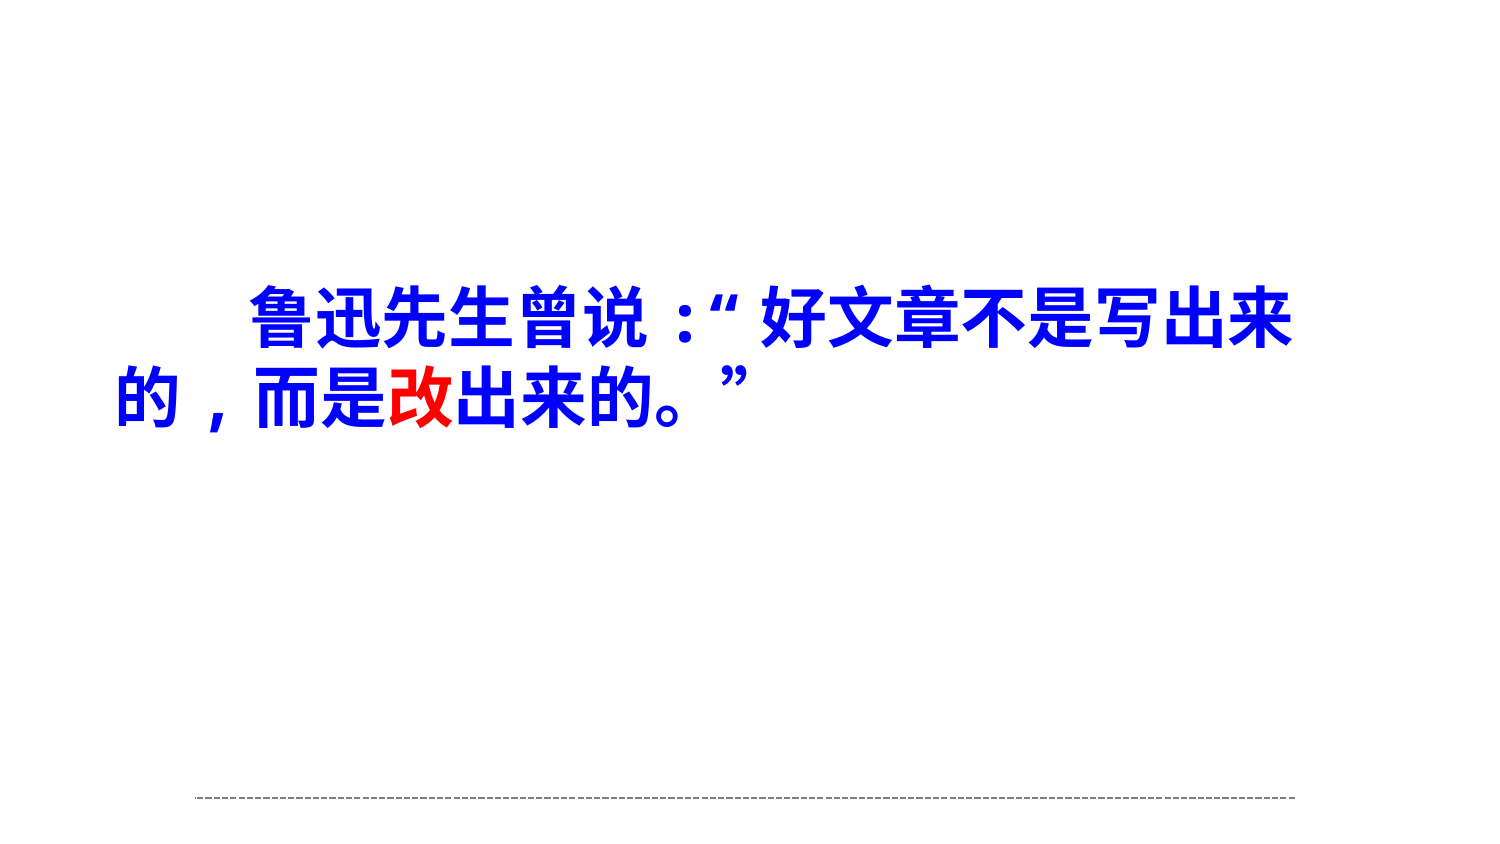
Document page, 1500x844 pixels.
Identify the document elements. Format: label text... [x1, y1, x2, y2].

text_box 鲁迅先生曾说:“好文章不是写出来的,而是改出来的。” [100, 268, 1424, 523]
